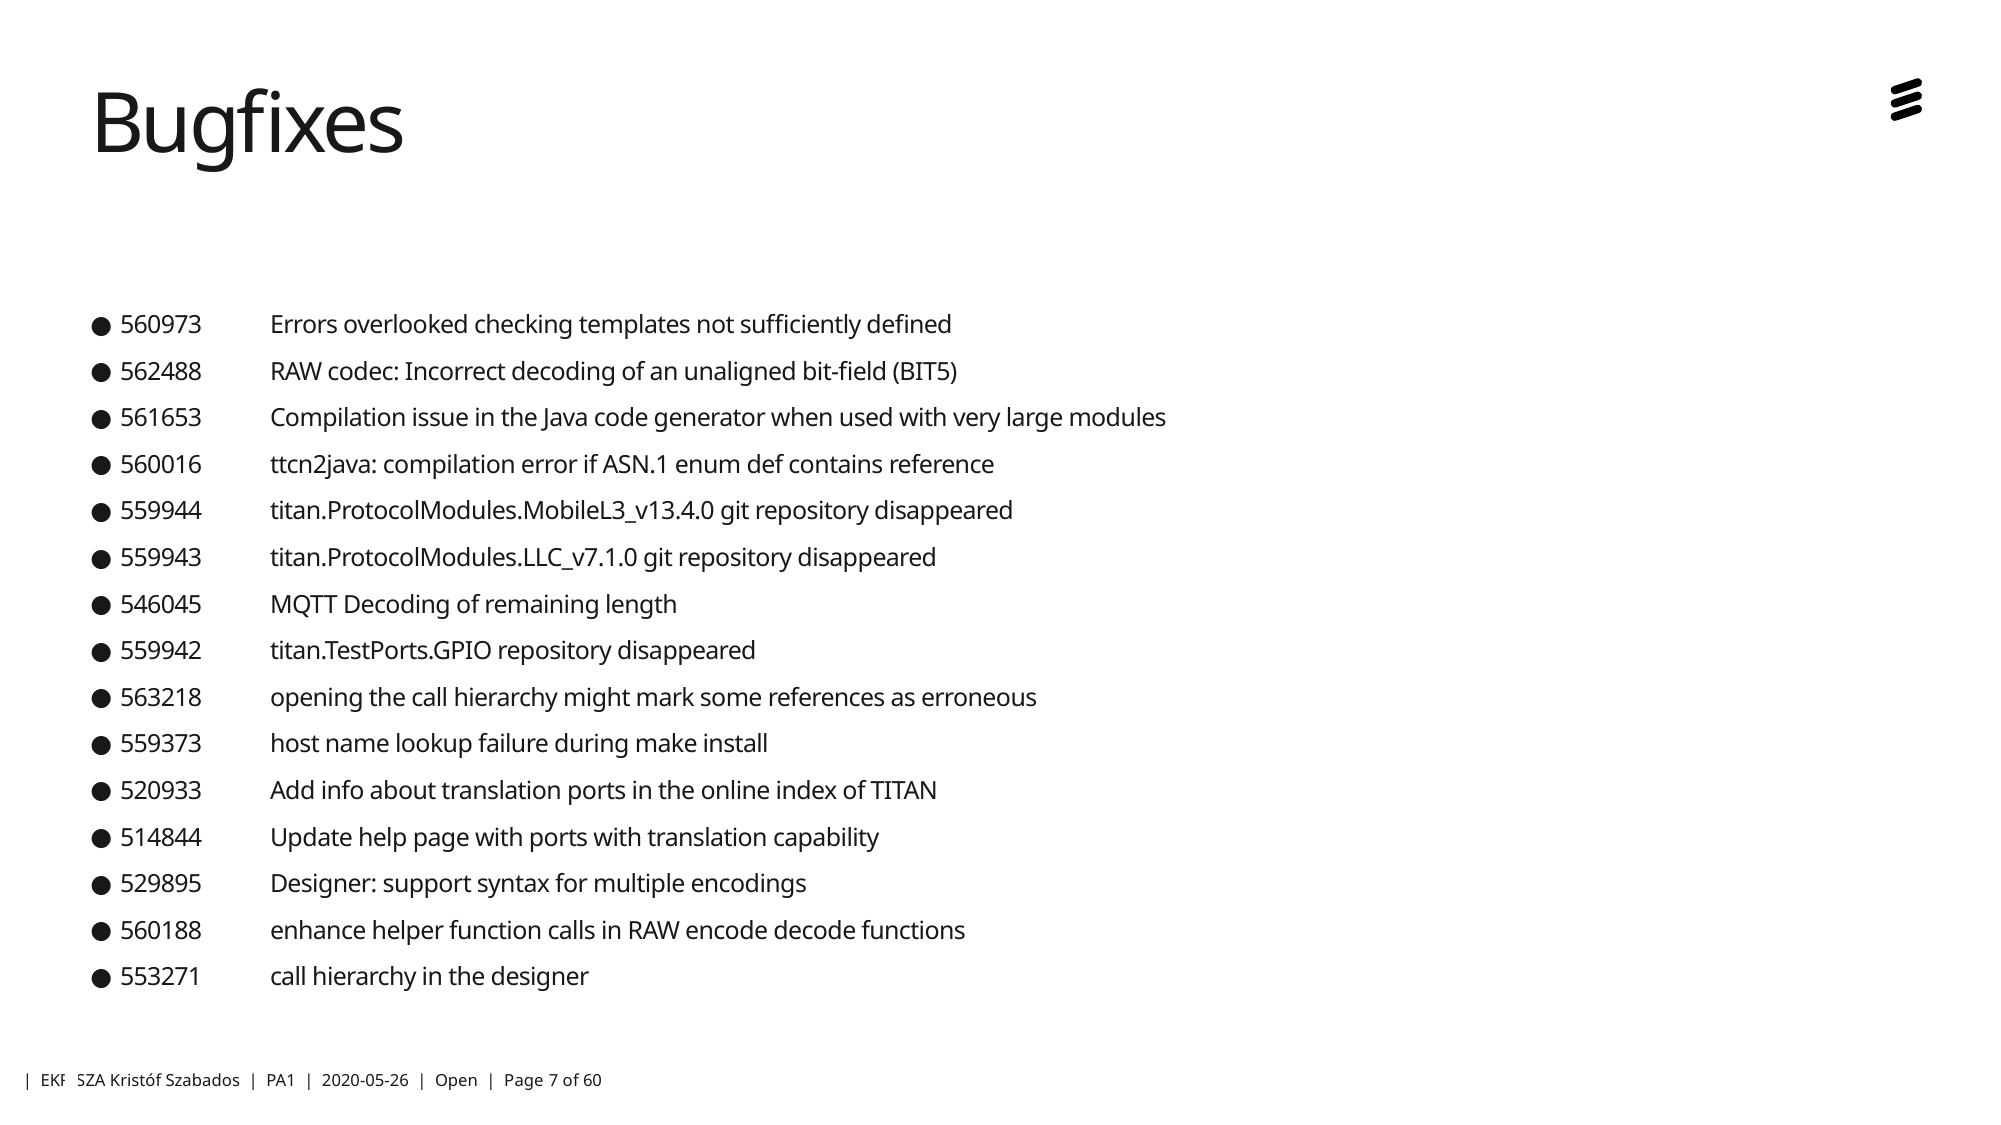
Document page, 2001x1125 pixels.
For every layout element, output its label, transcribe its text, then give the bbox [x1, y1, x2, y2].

list 560973 Errors overlooked checking templates not sufficiently defined 562488 RAW codec: Incorrect decoding of an unaligned bit-field (BIT5) 561653 Compilation issue in the Java code generator when used with very large modules 560016 ttcn2java: compilation error if ASN.1 enum def contains reference 559944 titan.ProtocolModules.MobileL3_v13.4.0 git repository disappeared 559943 titan.ProtocolModules.LLC_v7.1.0 git repository disappeared 546045 MQTT Decoding of remaining length 559942 titan.TestPorts.GPIO repository disappeared 563218 opening the call hierarchy might mark some references as erroneous 559373 host name lookup failure during make install 520933 Add info about translation ports in the online index of TITAN 514844 Update help page with ports with translation capability 529895 Designer: support syntax for multiple encodings 560188 enhance helper function calls in RAW encode decode functions 553271 call hierarchy in the designer [78, 302, 1922, 1024]
title Bugfixes [78, 77, 1805, 256]
